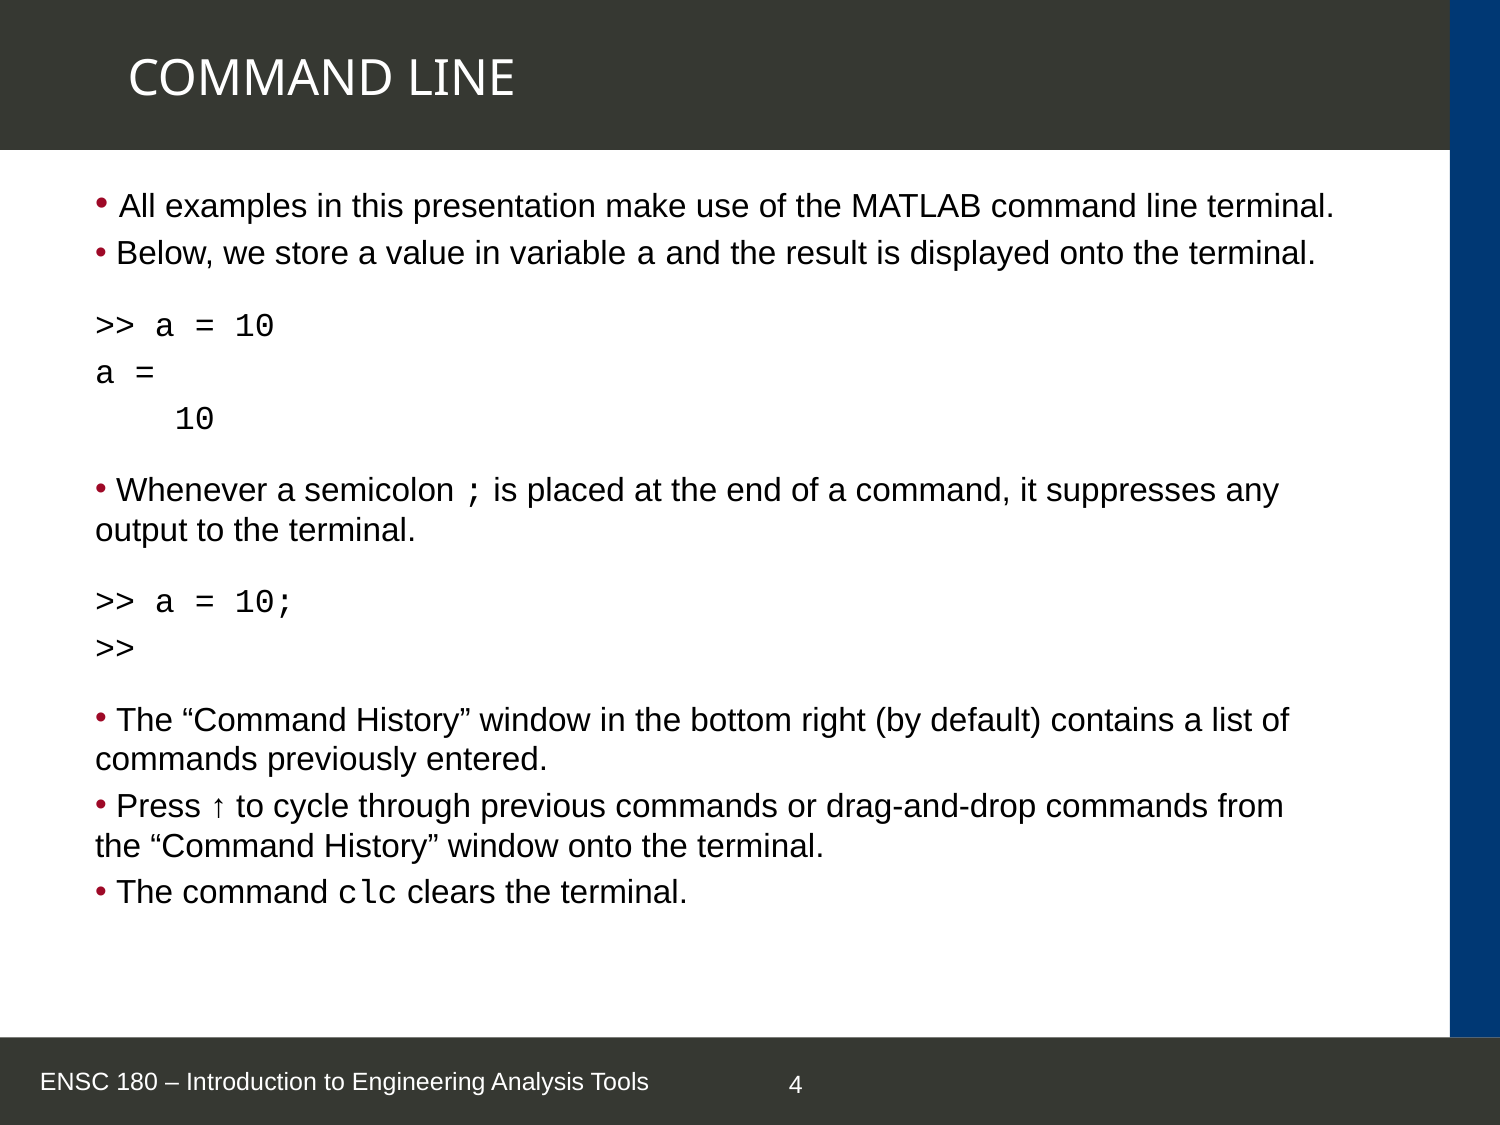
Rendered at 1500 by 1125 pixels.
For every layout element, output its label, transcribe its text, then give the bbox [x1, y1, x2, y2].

title COMMAND LINE [112, 37, 1450, 138]
list All examples in this presentation make use of the MATLAB command line terminal. Below, we store a value in variable a and the result is displayed onto the terminal. >> a = 10 a = 10 Whenever a semicolon ; is placed at the end of a command, it suppresses any output to the terminal. >> a = 10; >> The “Command History” window in the bottom right (by default) contains a list of commands previously entered. Press ↑ to cycle through previous commands or drag-and-drop commands from the “Command History” window onto the terminal. The command clc clears the terminal. [80, 172, 1355, 964]
footer ENSC 180 – Introduction to Engineering Analysis Tools [24, 1057, 740, 1113]
